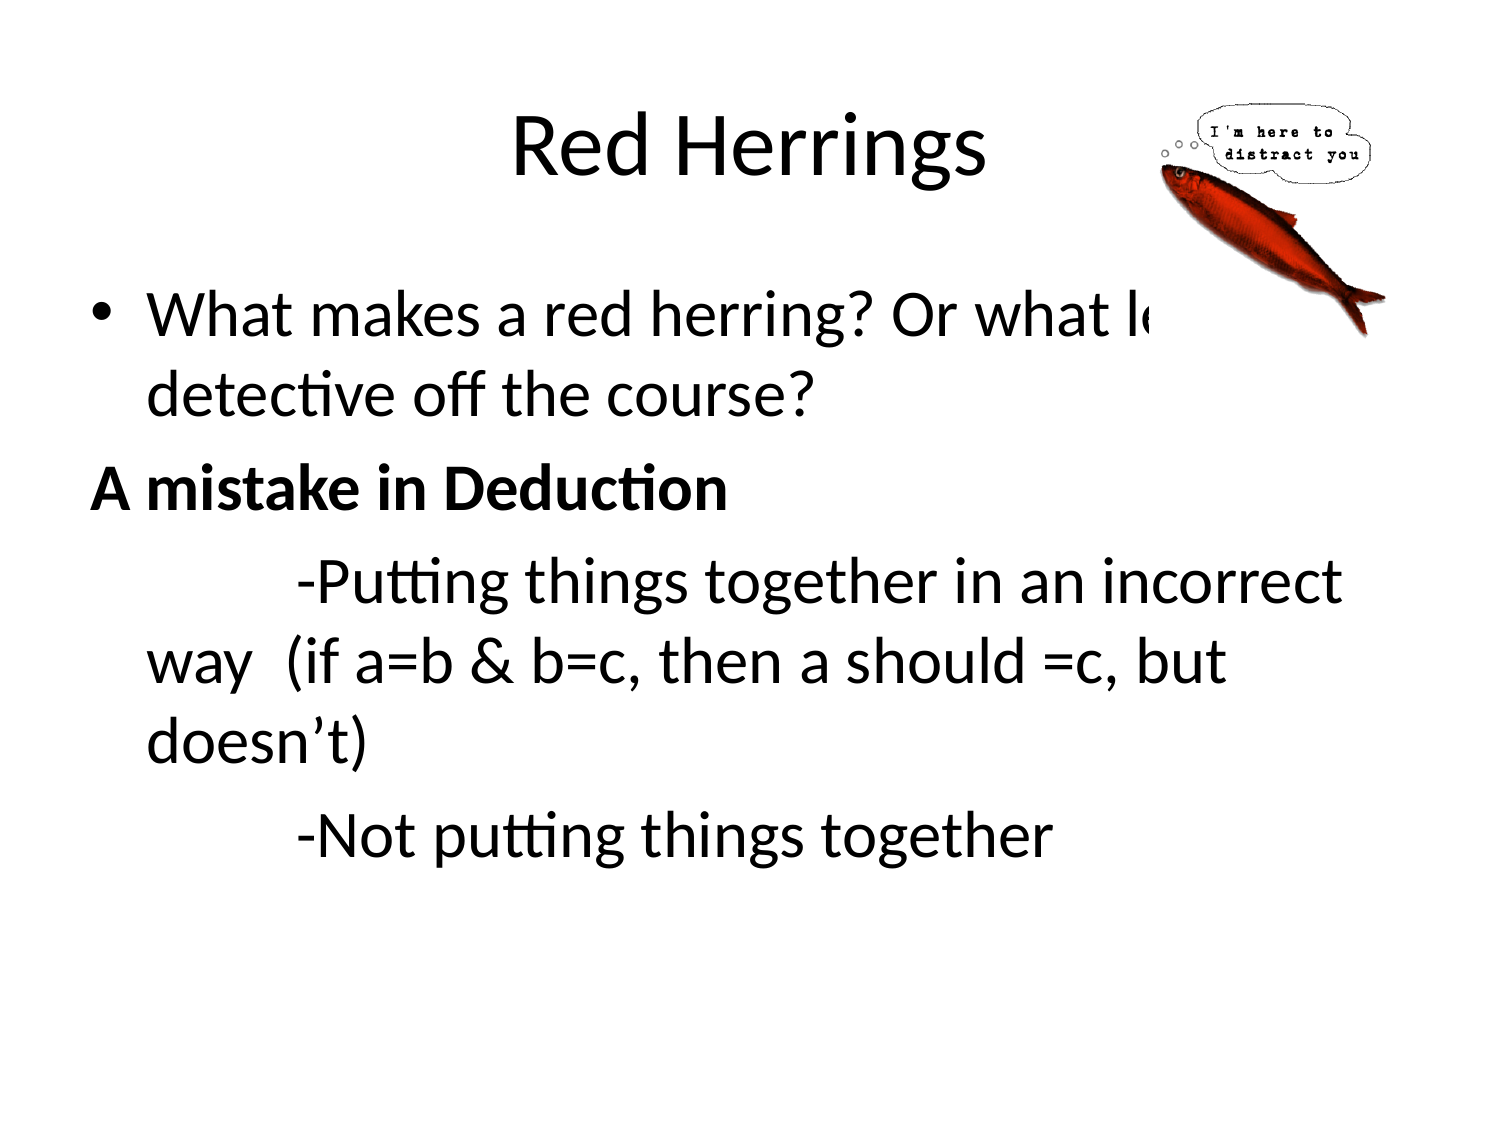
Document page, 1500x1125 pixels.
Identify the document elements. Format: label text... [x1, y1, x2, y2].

title Red Herrings [75, 45, 1425, 233]
picture [1149, 99, 1396, 346]
list What makes a red herring? Or what leads the detective off the course? A mistake in Deduction -Putting things together in an incorrect way (if a=b & b=c, then a should =c, but doesn’t) -Not putting things together [75, 262, 1425, 1005]
